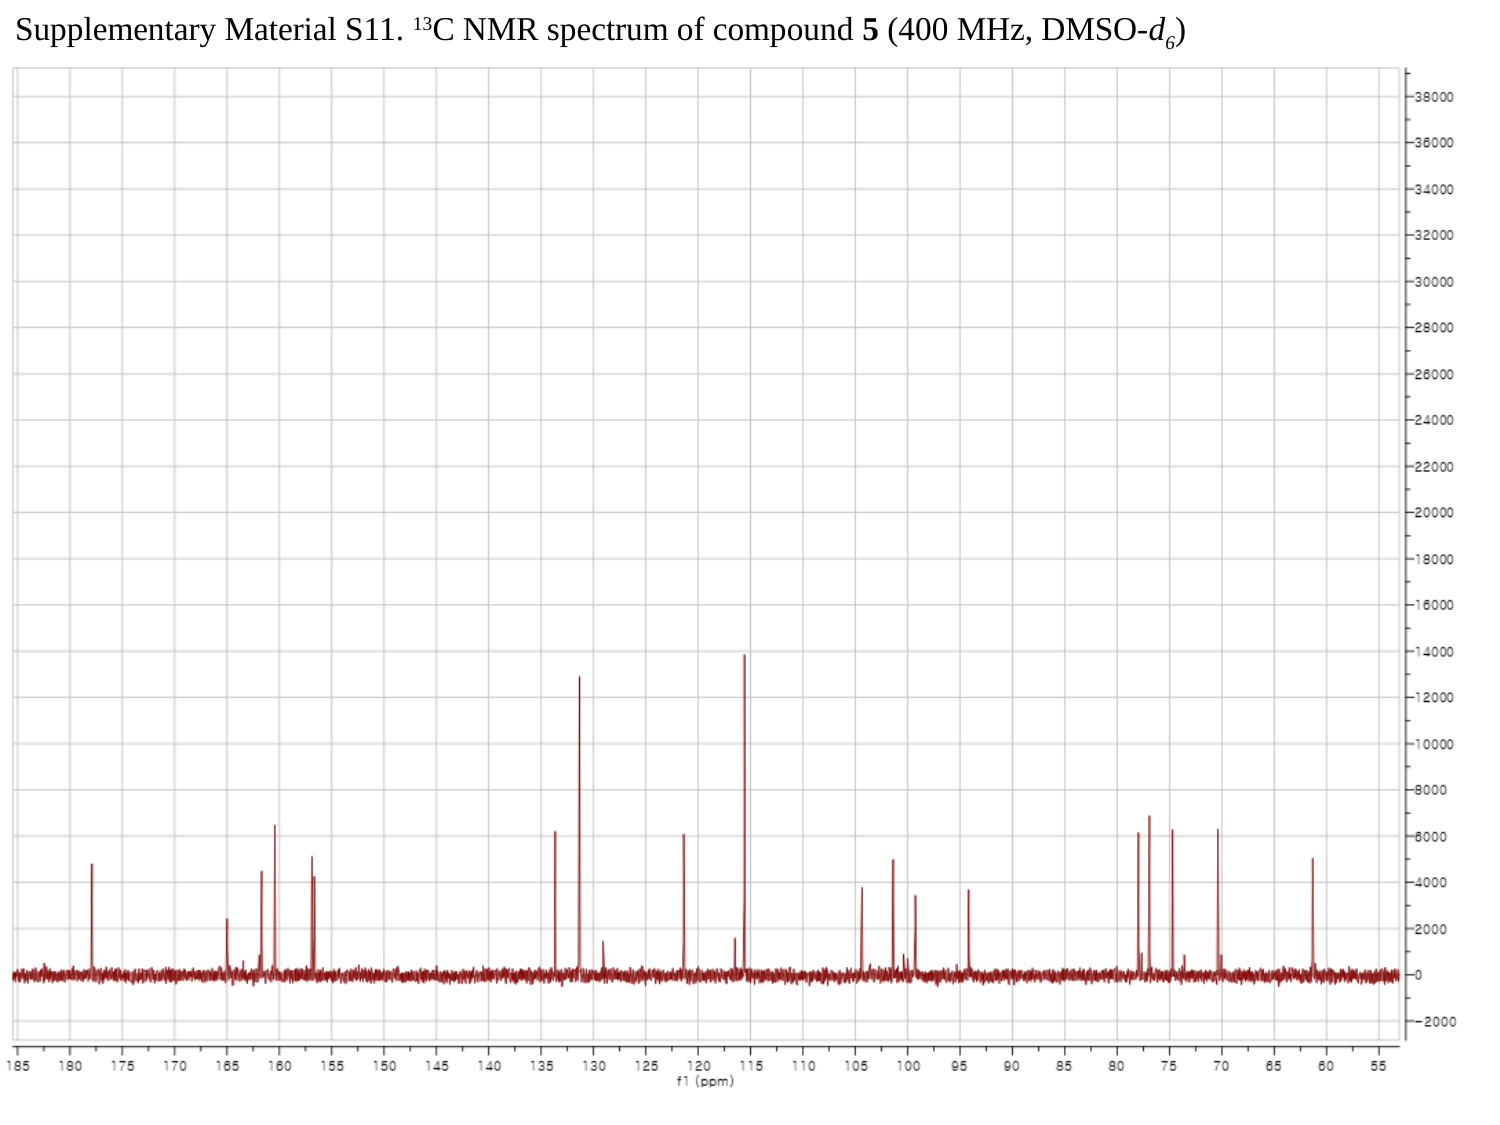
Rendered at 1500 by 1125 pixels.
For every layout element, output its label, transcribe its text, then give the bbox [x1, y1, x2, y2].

picture [0, 55, 1500, 1104]
text_box Supplementary Material S11. 13C NMR spectrum of compound 5 (400 MHz, DMSO-d6) [0, 0, 1500, 54]
